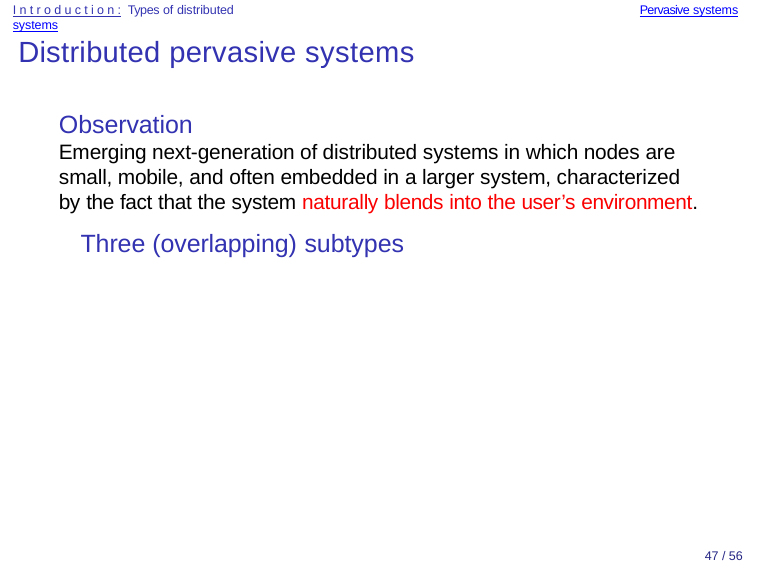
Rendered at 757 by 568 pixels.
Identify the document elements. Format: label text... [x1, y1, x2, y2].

text_box Pervasive systems [637, 0, 745, 18]
text_box Introduction: Types of distributed systems [10, 0, 247, 33]
text_box Distributed pervasive systems Observation Emerging next-generation of distributed systems in which nodes are small, mobile, and often embedded in a larger system, characterized by the fact that the system naturally blends into the user’s environment. Three (overlapping) subtypes [15, 30, 703, 258]
text_box 47 / 56 [702, 546, 745, 563]
